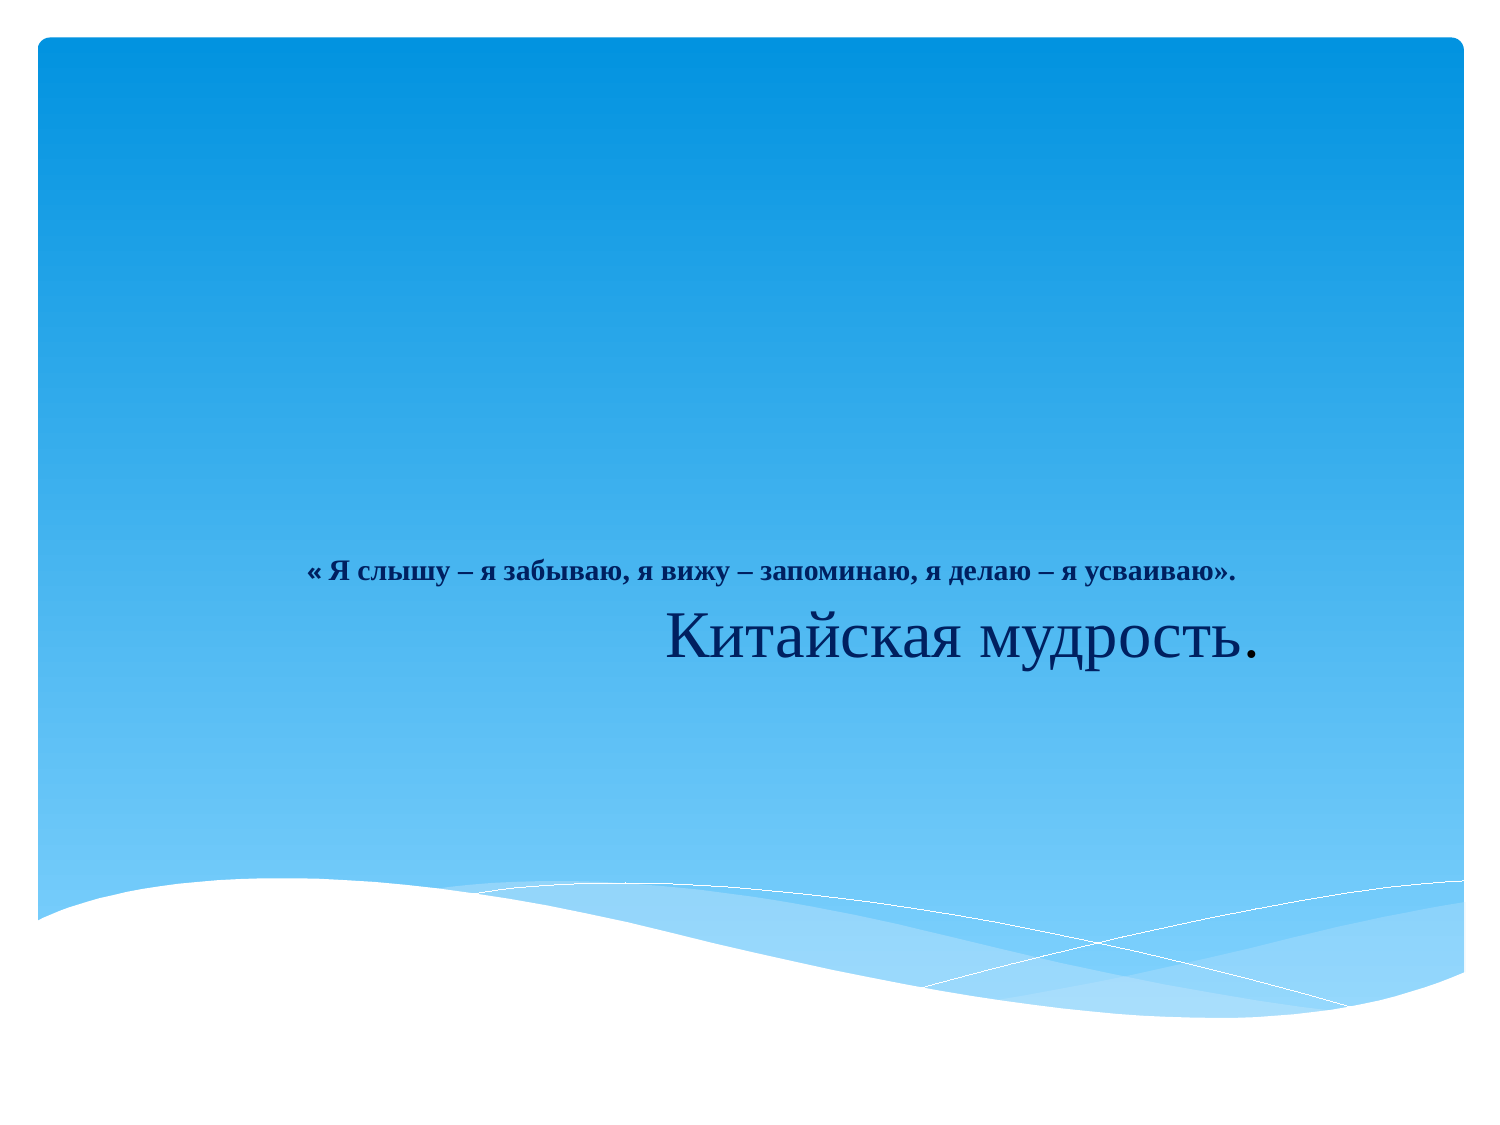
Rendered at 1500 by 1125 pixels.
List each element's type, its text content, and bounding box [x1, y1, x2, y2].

title « Я слышу – я забываю, я вижу – запоминаю, я делаю – я усваиваю». [283, 113, 1270, 583]
subtitle Китайская мудрость. [225, 583, 1275, 825]
